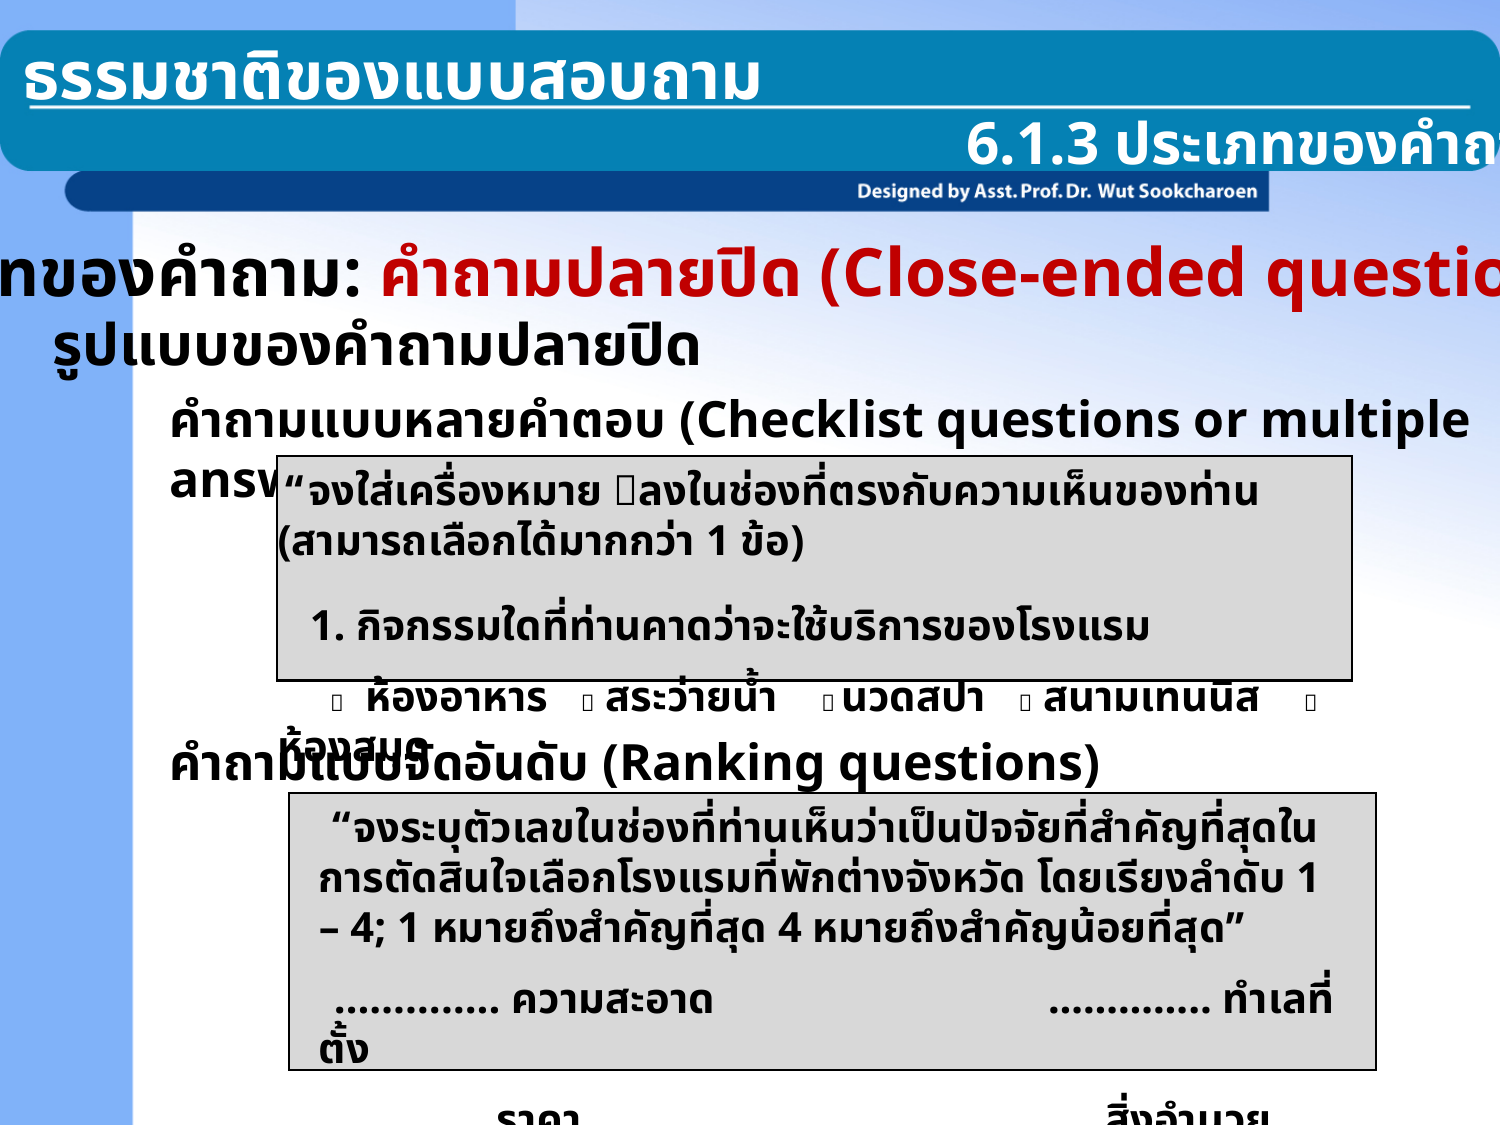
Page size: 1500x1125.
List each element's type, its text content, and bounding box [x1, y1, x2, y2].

text_box 6.1.3 ประเภทของคำถาม [951, 98, 1500, 184]
text_box “จงระบุตัวเลขในช่องที่ท่านเห็นว่าเป็นปัจจัยที่สำคัญที่สุดในการตัดสินใจเลือกโรงแรมที่พักต่างจังหวัด โดยเรียงลำดับ 1 – 4; 1 หมายถึงสำคัญที่สุด 4 หมายถึงสำคัญน้อยที่สุด” ………….. ความสะอาด ………….. ทำเลที่ตั้ง ………….. ราคา ………….. สิ่งอำนวยความสะดวก [289, 793, 1376, 1071]
text_box 6.1 ธรรมชาติของแบบสอบถาม [0, 25, 779, 121]
picture [0, 149, 1500, 222]
picture [0, 398, 1500, 1125]
text_box รูปแบบของคำถามปลายปิด [37, 299, 718, 385]
text_box คำถามแบบหลายคำตอบ (Checklist questions or multiple answers) [154, 380, 1500, 516]
picture [0, 0, 1500, 53]
text_box ประเภทของคำถาม: คำถามปลายปิด (Close-ended questions) [0, 222, 1500, 398]
text_box คำถามแบบจัดอันดับ (Ranking questions) [154, 722, 1500, 798]
text_box “จงใส่เครื่องหมาย ลงในช่องที่ตรงกับความเห็นของท่าน (สามารถเลือกได้มากกว่า 1 ข้อ) 1. กิจกรรมใดที่ท่านคาดว่าจะใช้บริการของโรงแรม  ห้องอาหาร  สระว่ายน้ำ  นวดสปา  สนามเทนนิส  ห้องสมุด [277, 456, 1353, 681]
